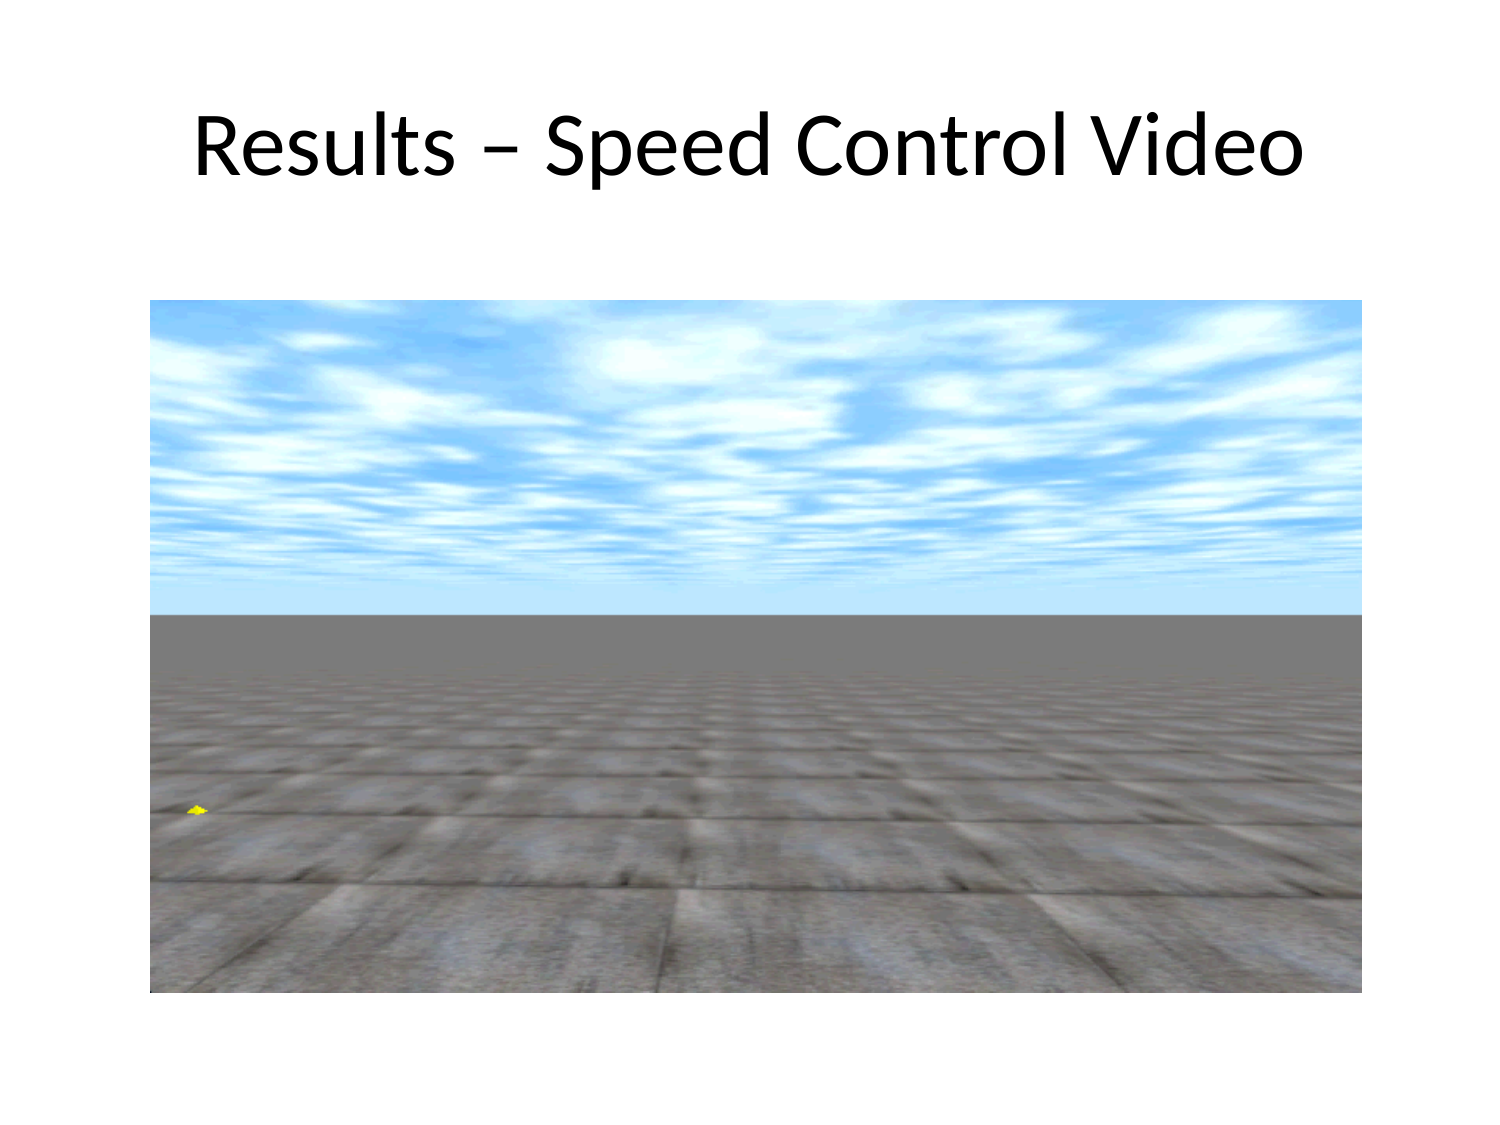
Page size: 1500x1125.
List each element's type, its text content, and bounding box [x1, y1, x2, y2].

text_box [149, 299, 1363, 994]
title Results – Speed Control Video [75, 45, 1425, 233]
